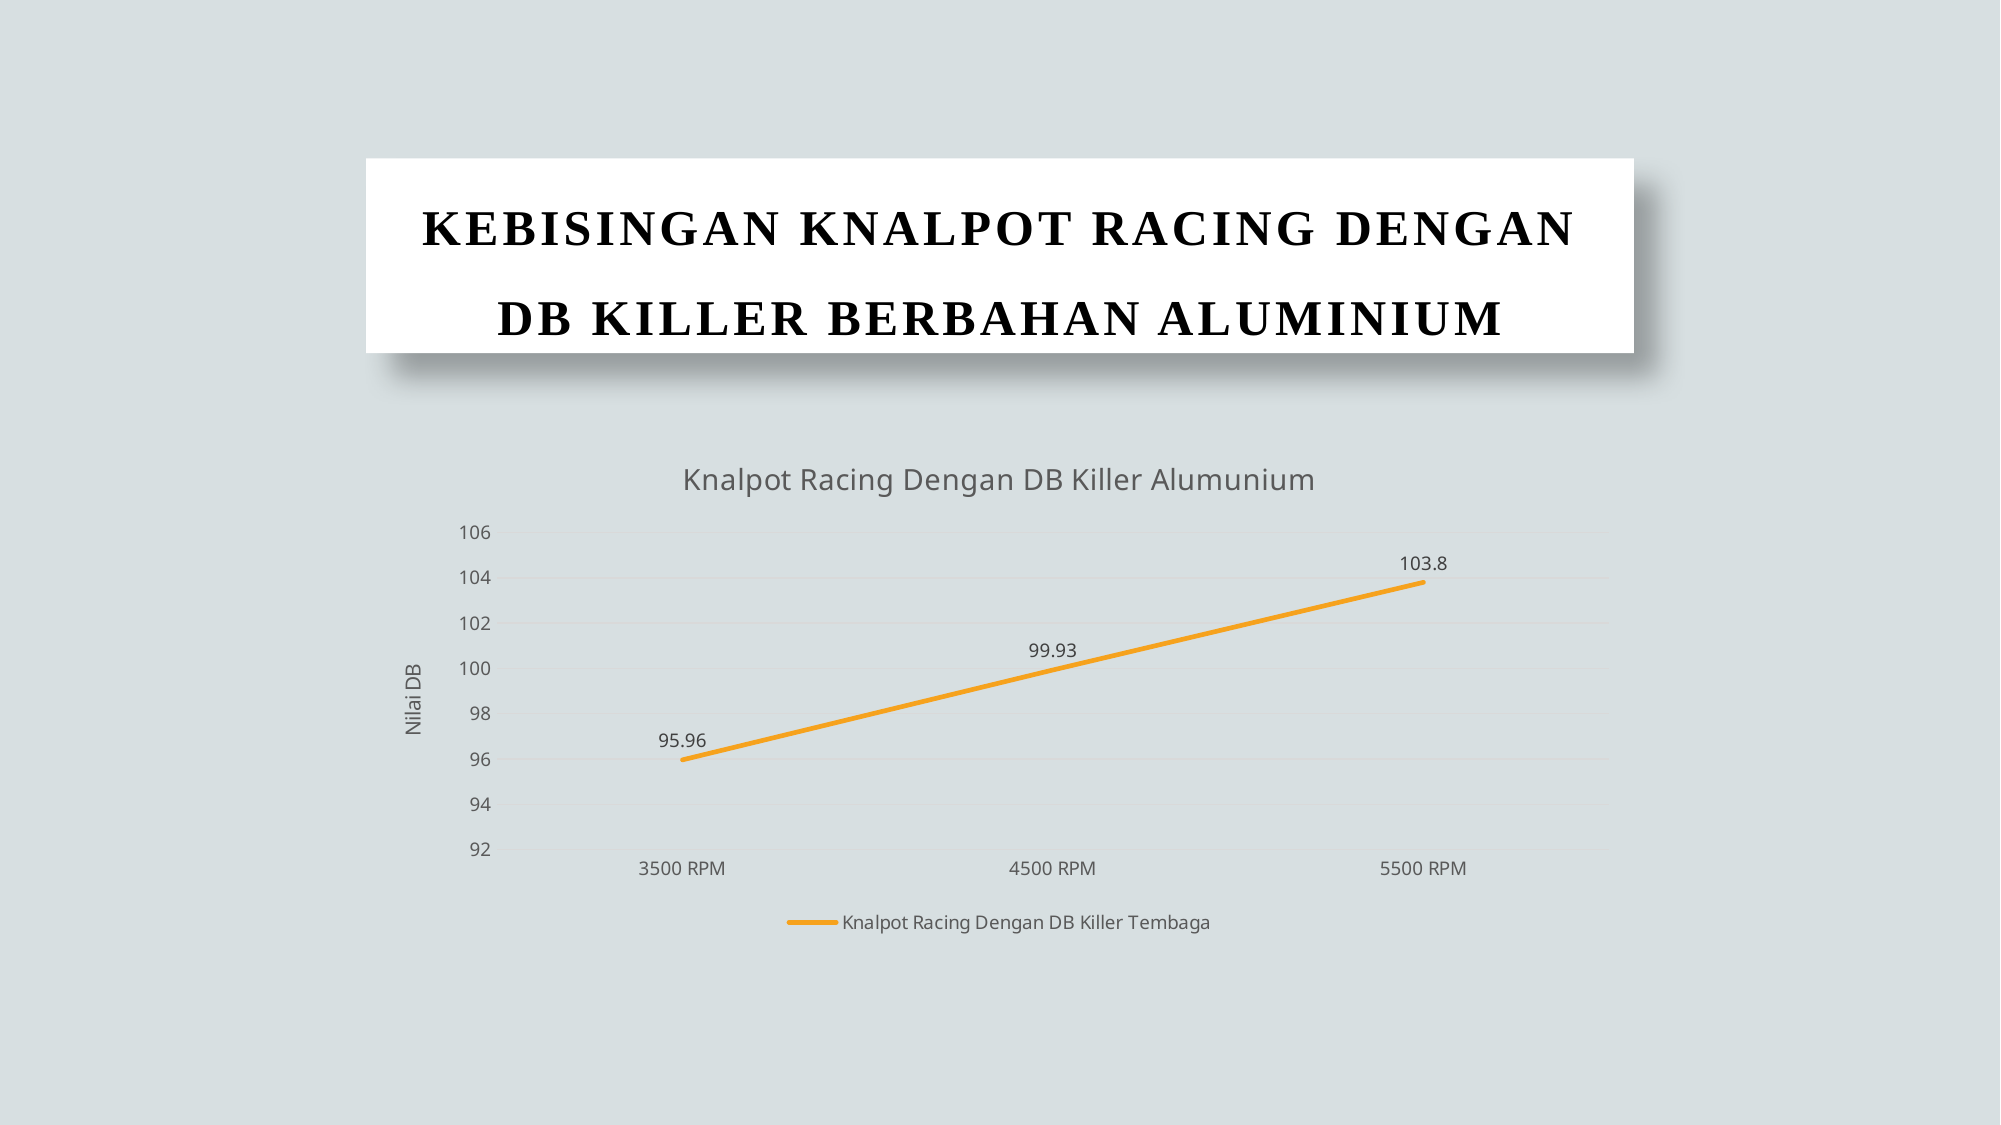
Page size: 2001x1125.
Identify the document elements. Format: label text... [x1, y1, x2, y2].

chart [365, 432, 1635, 942]
title Kebisingan Knalpot Racing Dengan DB Killer Berbahan Aluminium [363, 156, 1637, 356]
